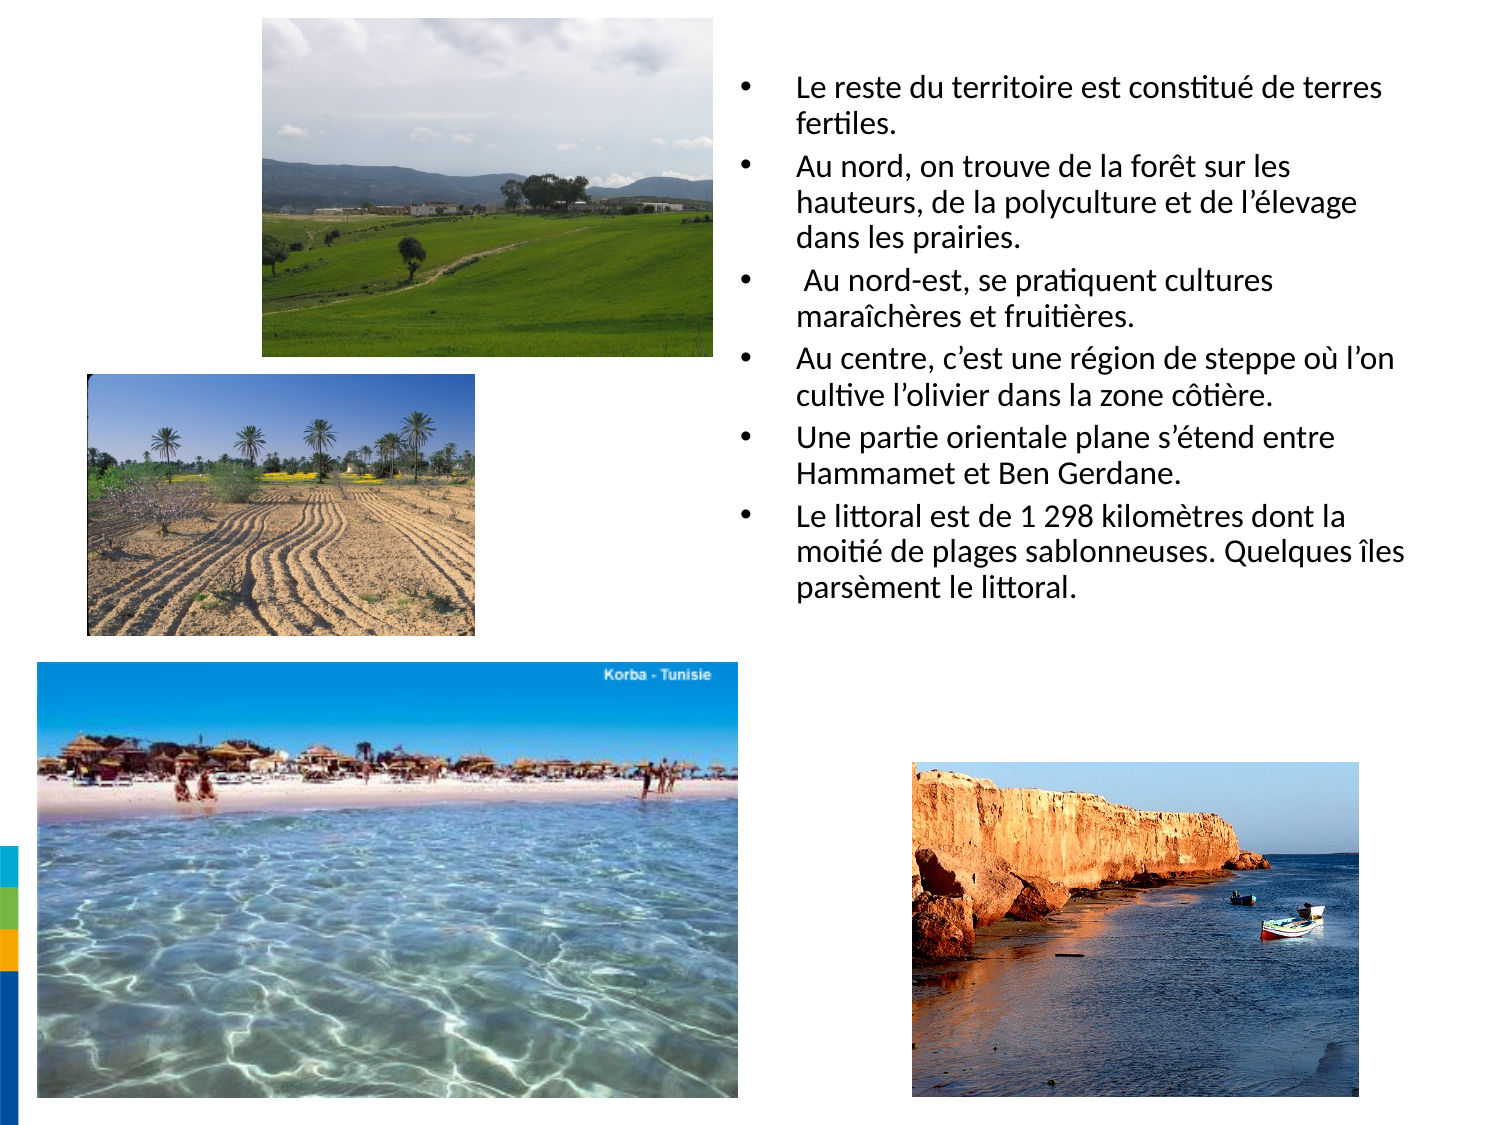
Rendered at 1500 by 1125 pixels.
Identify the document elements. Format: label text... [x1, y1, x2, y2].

picture [0, 724, 738, 1125]
picture [262, 18, 713, 357]
list Le reste du territoire est constitué de terres fertiles. Au nord, on trouve de la forêt sur les hauteurs, de la polyculture et de l’élevage dans les prairies. Au nord-est, se pratiquent cultures maraîchères et fruitières. Au centre, c’est une région de steppe où l’on cultive l’olivier dans la zone côtière. Une partie orientale plane s’étend entre Hammamet et Ben Gerdane. Le littoral est de 1 298 kilomètres dont la moitié de plages sablonneuses. Quelques îles parsèment le littoral. [725, 62, 1438, 725]
picture [674, 662, 684, 669]
picture [659, 662, 738, 692]
picture [37, 662, 658, 700]
picture [912, 762, 1359, 1098]
picture [87, 374, 476, 636]
